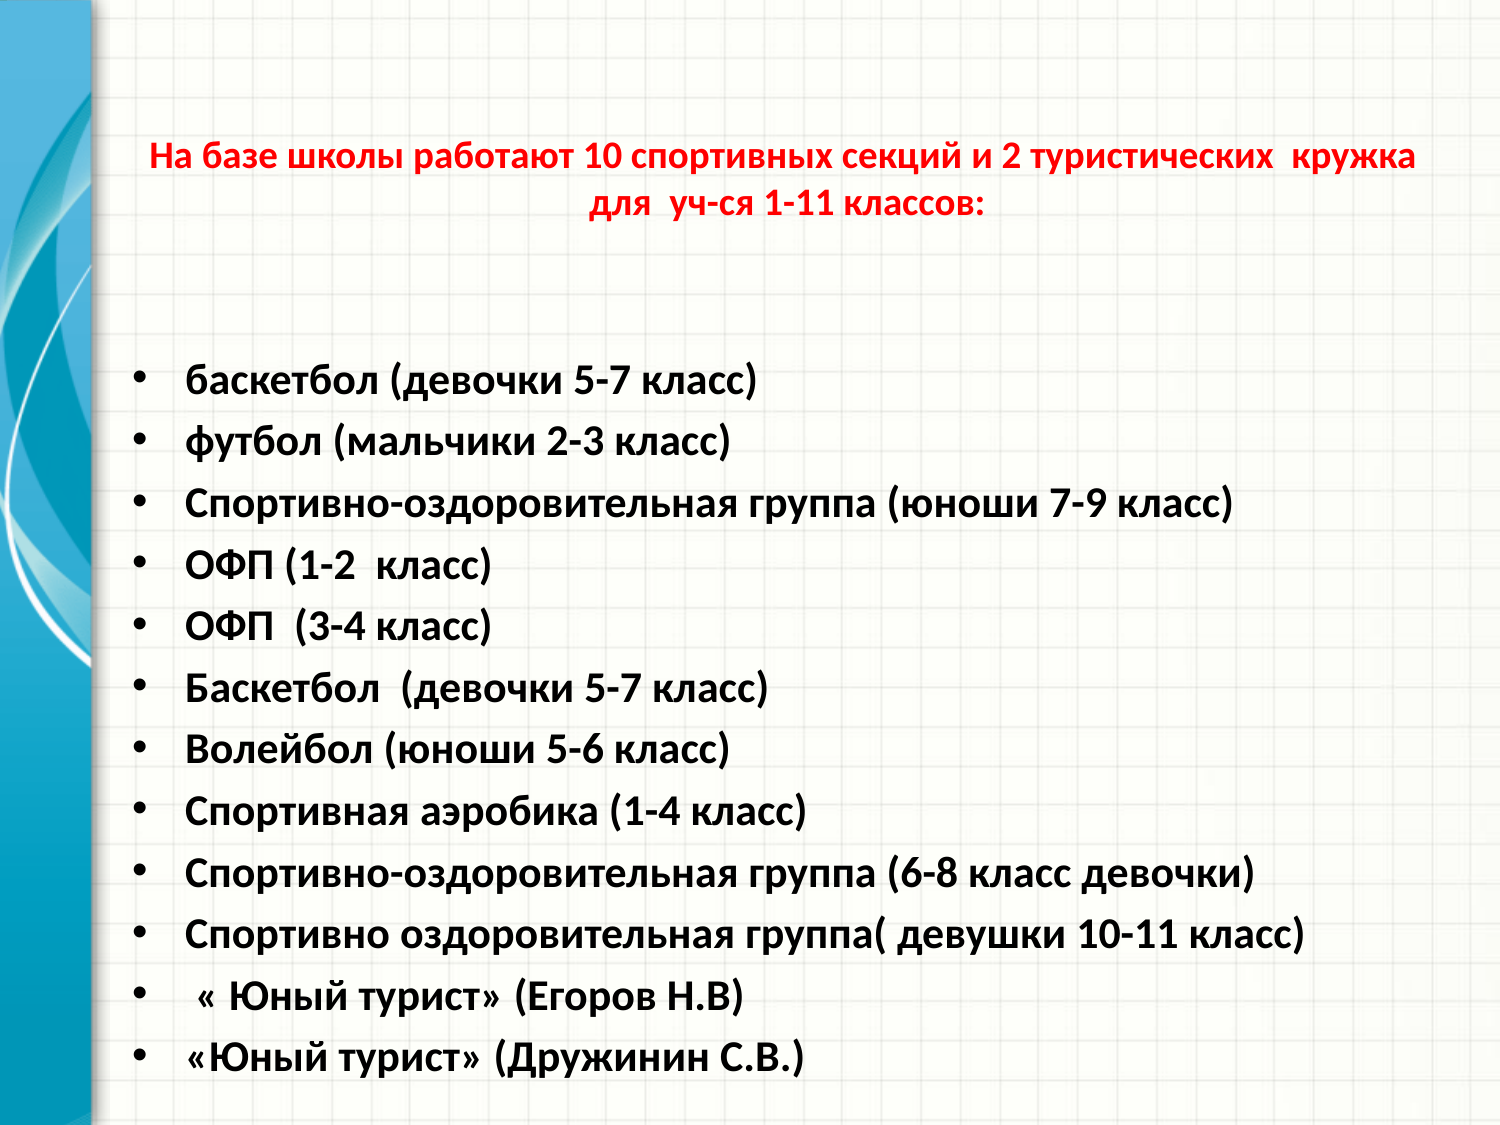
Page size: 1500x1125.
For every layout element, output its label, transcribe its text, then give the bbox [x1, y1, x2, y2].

list баскетбол (девочки 5-7 класс) футбол (мальчики 2-3 класс) Спортивно-оздоровительная группа (юноши 7-9 класс) ОФП (1-2 класс) ОФП (3-4 класс) Баскетбол (девочки 5-7 класс) Волейбол (юноши 5-6 класс) Спортивная аэробика (1-4 класс) Спортивно-оздоровительная группа (6-8 класс девочки) Спортивно оздоровительная группа( девушки 10-11 класс) « Юный турист» (Егоров Н.В) «Юный турист» (Дружинин С.В.) [117, 281, 1443, 1090]
title На базе школы работают 10 спортивных секций и 2 туристических кружка для уч-ся 1-11 классов: [125, 105, 1450, 305]
picture [0, 0, 1500, 1125]
